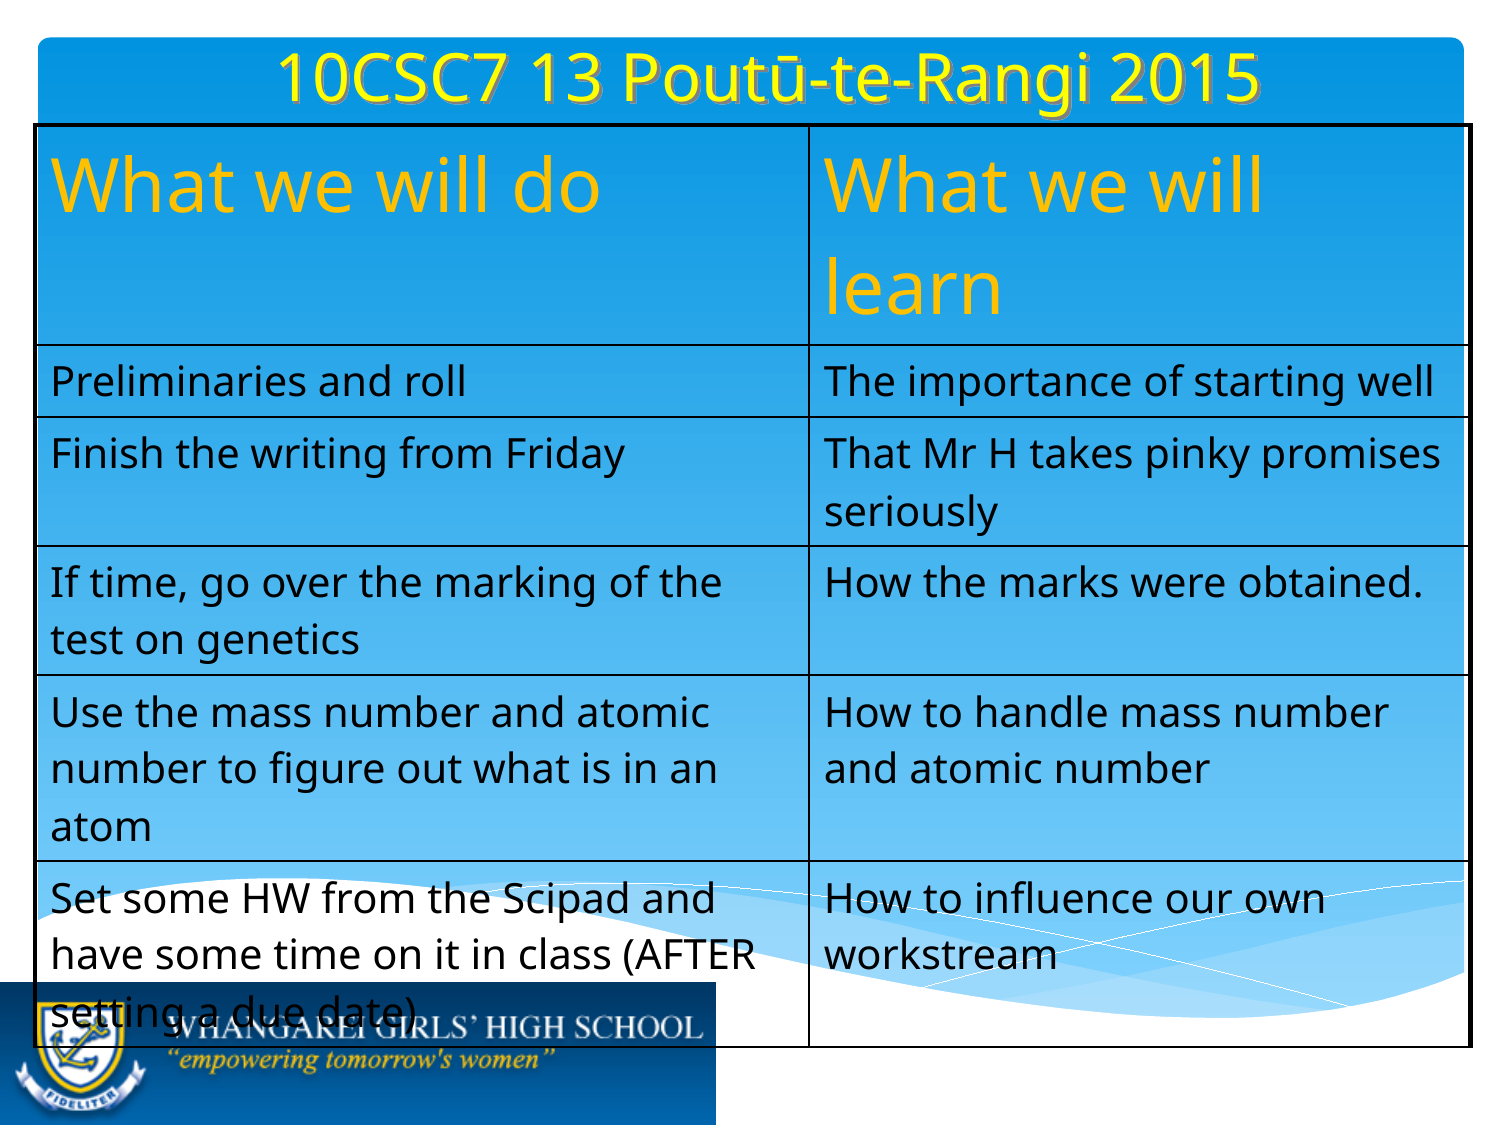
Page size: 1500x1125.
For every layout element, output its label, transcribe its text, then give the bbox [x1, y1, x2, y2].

table_cell How the marks were obtained. [810, 547, 1468, 674]
text_box 10CSC7 13 Poutū-te-Rangi 2015 [162, 24, 1375, 123]
table_cell Use the mass number and atomic number to figure out what is in an atom [37, 676, 808, 860]
table_cell Finish the writing from Friday [37, 418, 808, 545]
table_cell Set some HW from the Scipad and have some time on it in class (AFTER setting a due date) [37, 862, 808, 1046]
table_cell How to influence our own workstream [810, 862, 1468, 1046]
picture [0, 982, 716, 1125]
table_cell Preliminaries and roll [37, 346, 808, 416]
table_cell That Mr H takes pinky promises seriously [810, 418, 1468, 545]
table_cell How to handle mass number and atomic number [810, 676, 1468, 860]
table_header What we will do [37, 127, 808, 344]
table_cell The importance of starting well [810, 346, 1468, 416]
table_cell If time, go over the marking of the test on genetics [37, 547, 808, 674]
table_header What we will learn [810, 127, 1468, 344]
